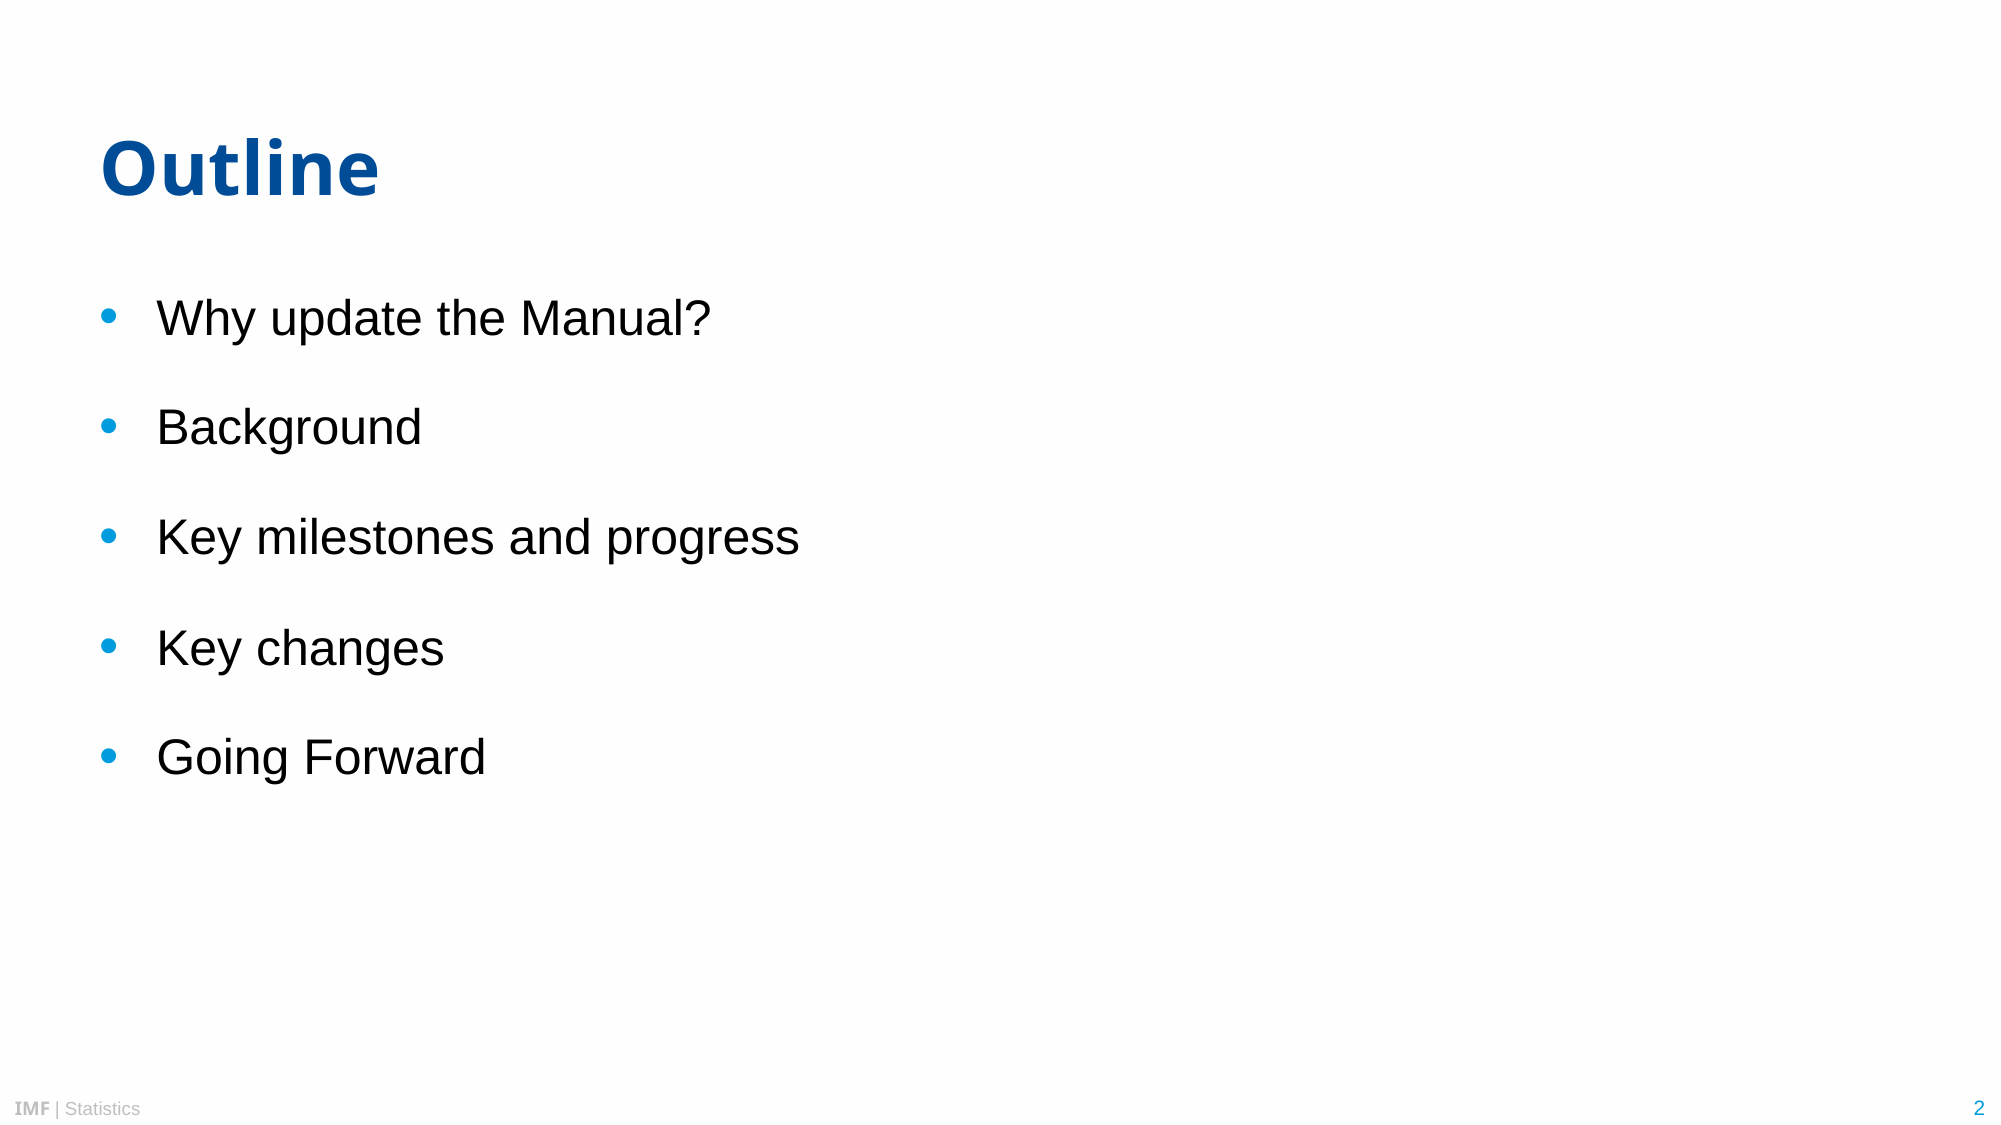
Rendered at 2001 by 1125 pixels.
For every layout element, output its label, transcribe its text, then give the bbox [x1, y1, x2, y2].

title Outline [99, 79, 1900, 262]
list Why update the Manual? Background Key milestones and progress Key changes Going Forward [99, 262, 1900, 1049]
